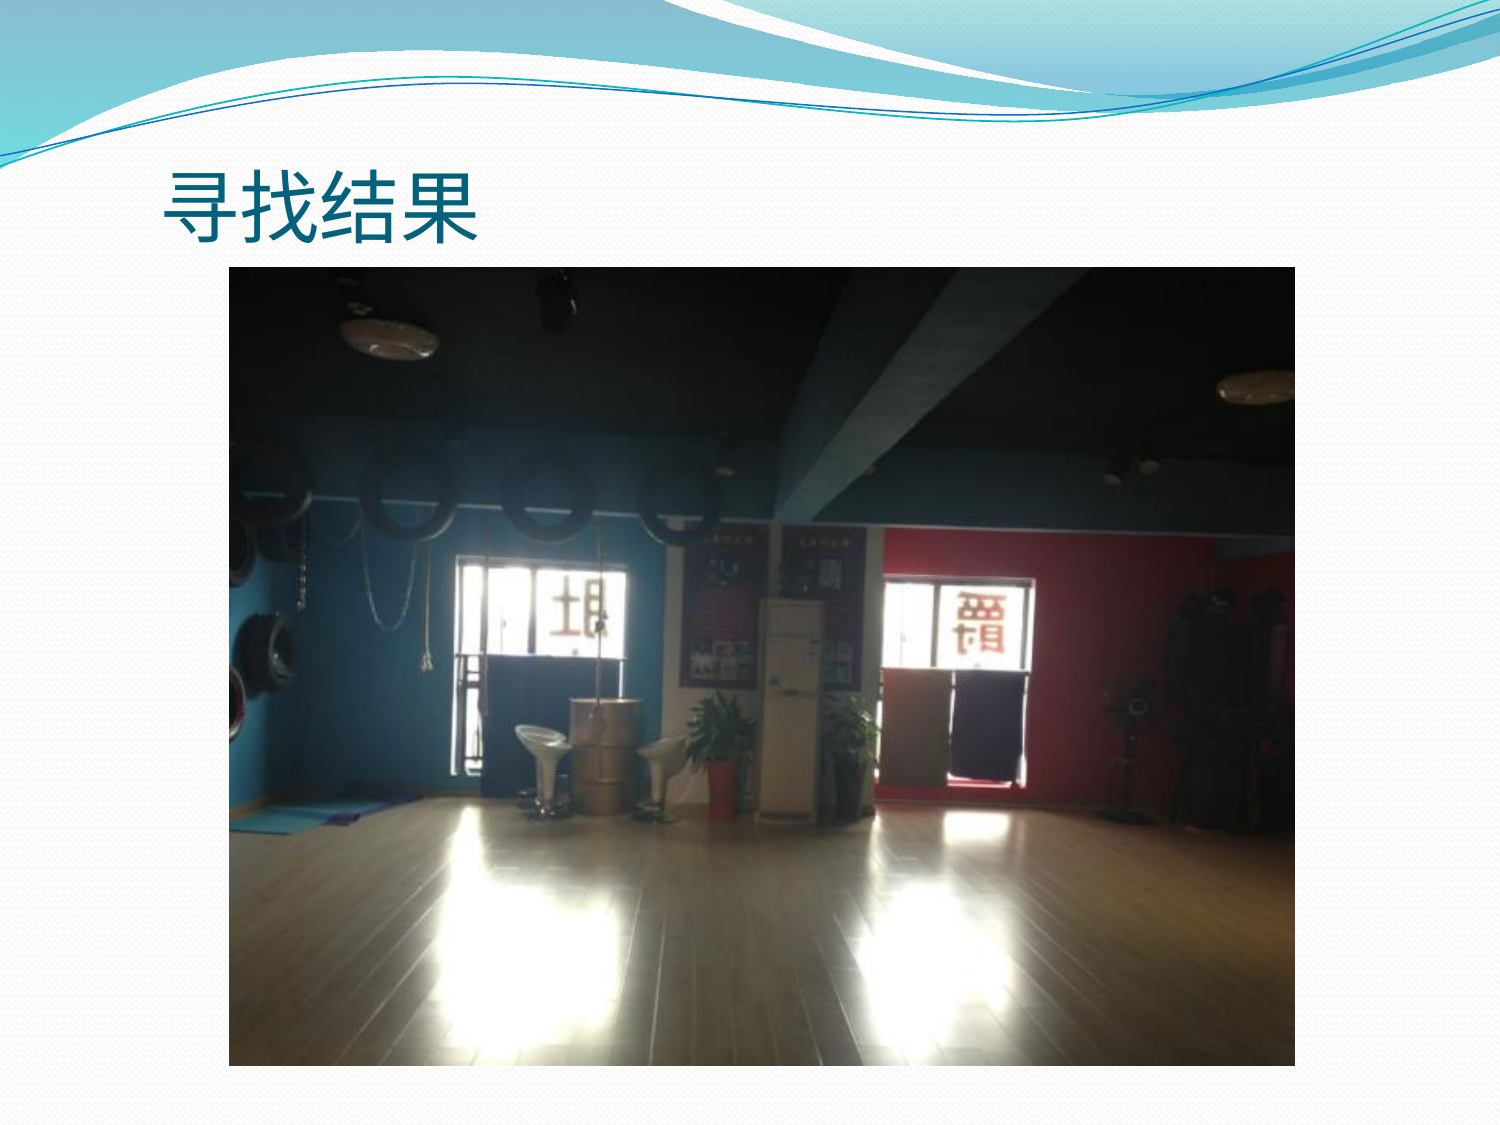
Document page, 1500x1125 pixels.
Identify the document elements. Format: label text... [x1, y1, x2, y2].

picture [229, 266, 1295, 1067]
title 寻找结果 [159, 149, 1164, 254]
